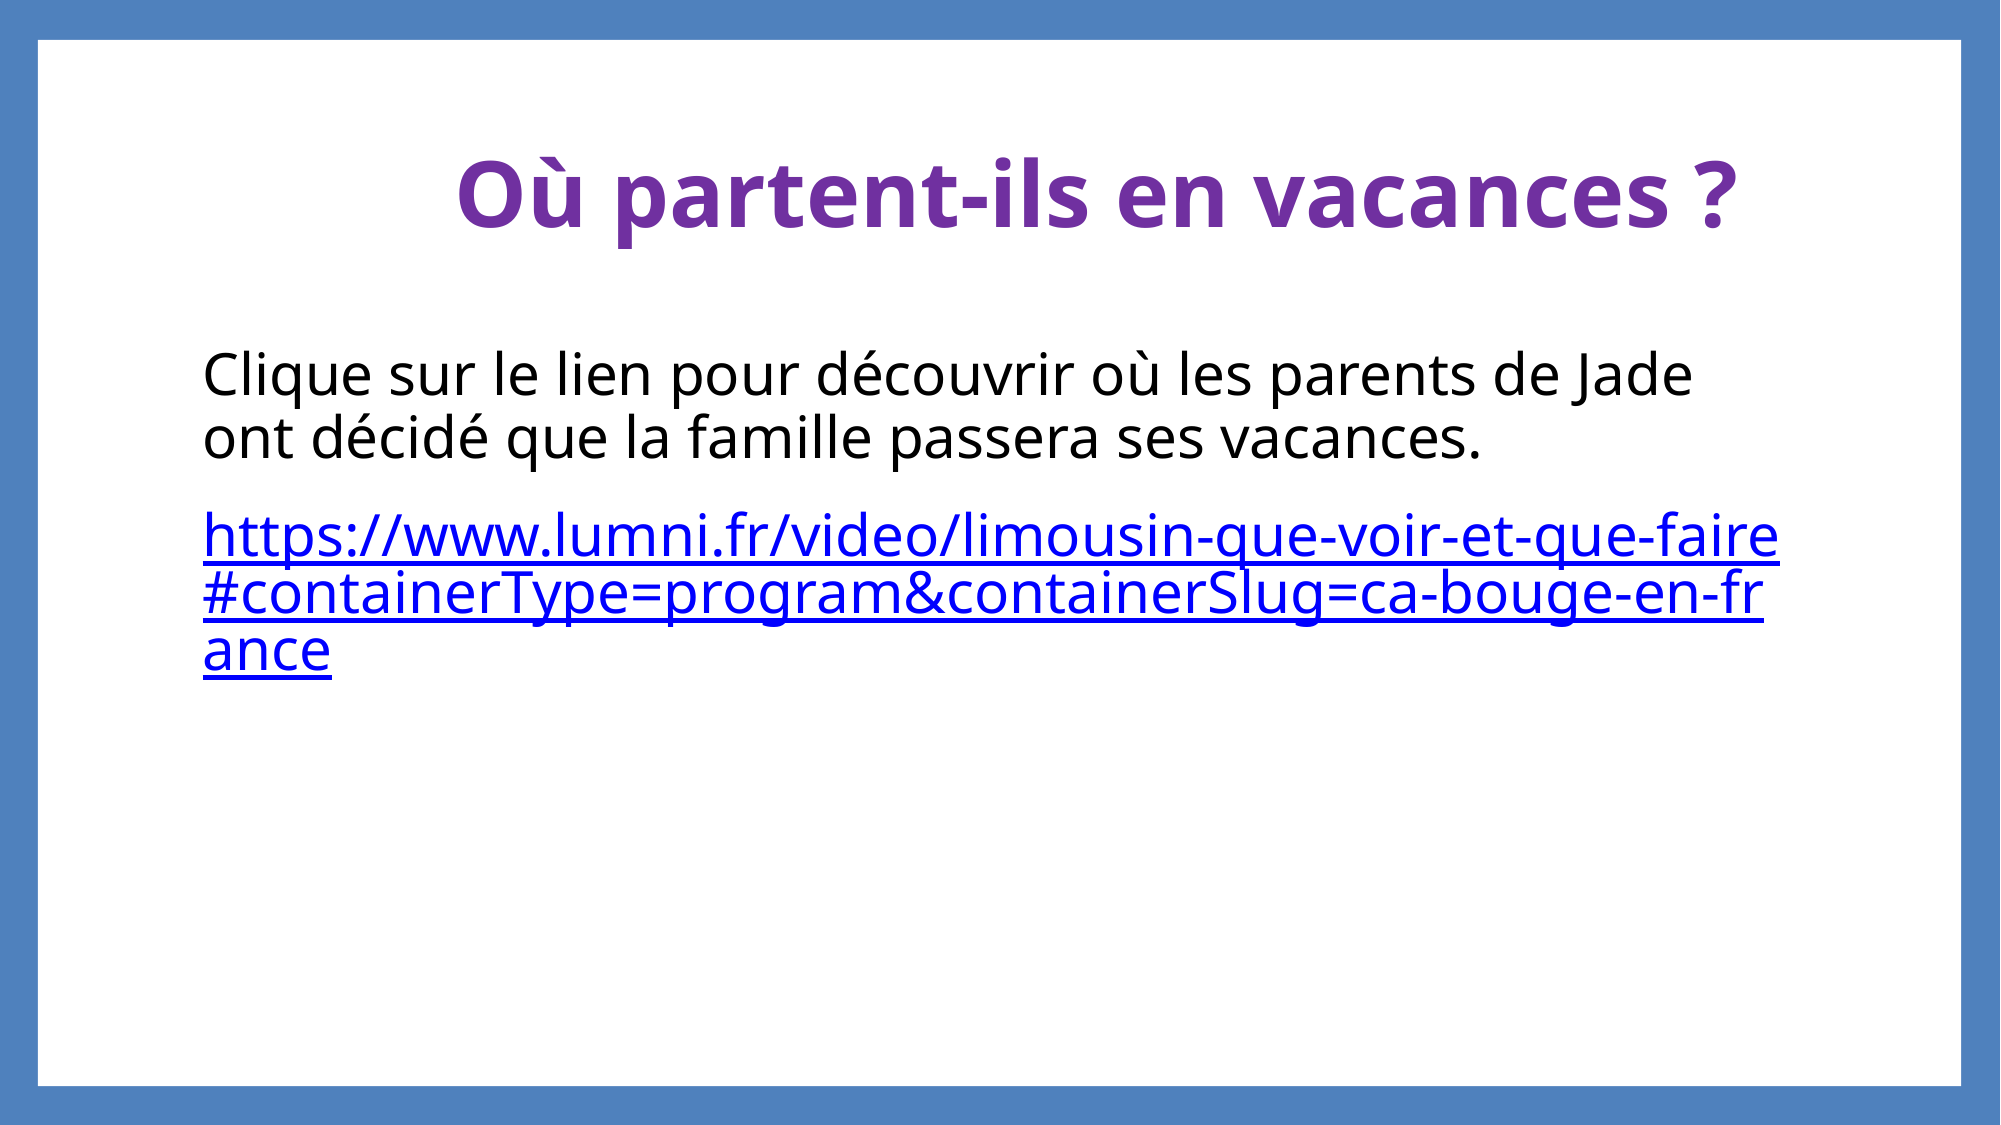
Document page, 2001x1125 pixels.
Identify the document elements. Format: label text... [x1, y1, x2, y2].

title Où partent-ils en vacances ? [187, 99, 1808, 323]
list Clique sur le lien pour découvrir où les parents de Jade ont décidé que la famille passera ses vacances. https://www.lumni.fr/video/limousin-que-voir-et-que-faire#containerType=program&containerSlug=ca-bouge-en-france [187, 337, 1808, 1000]
